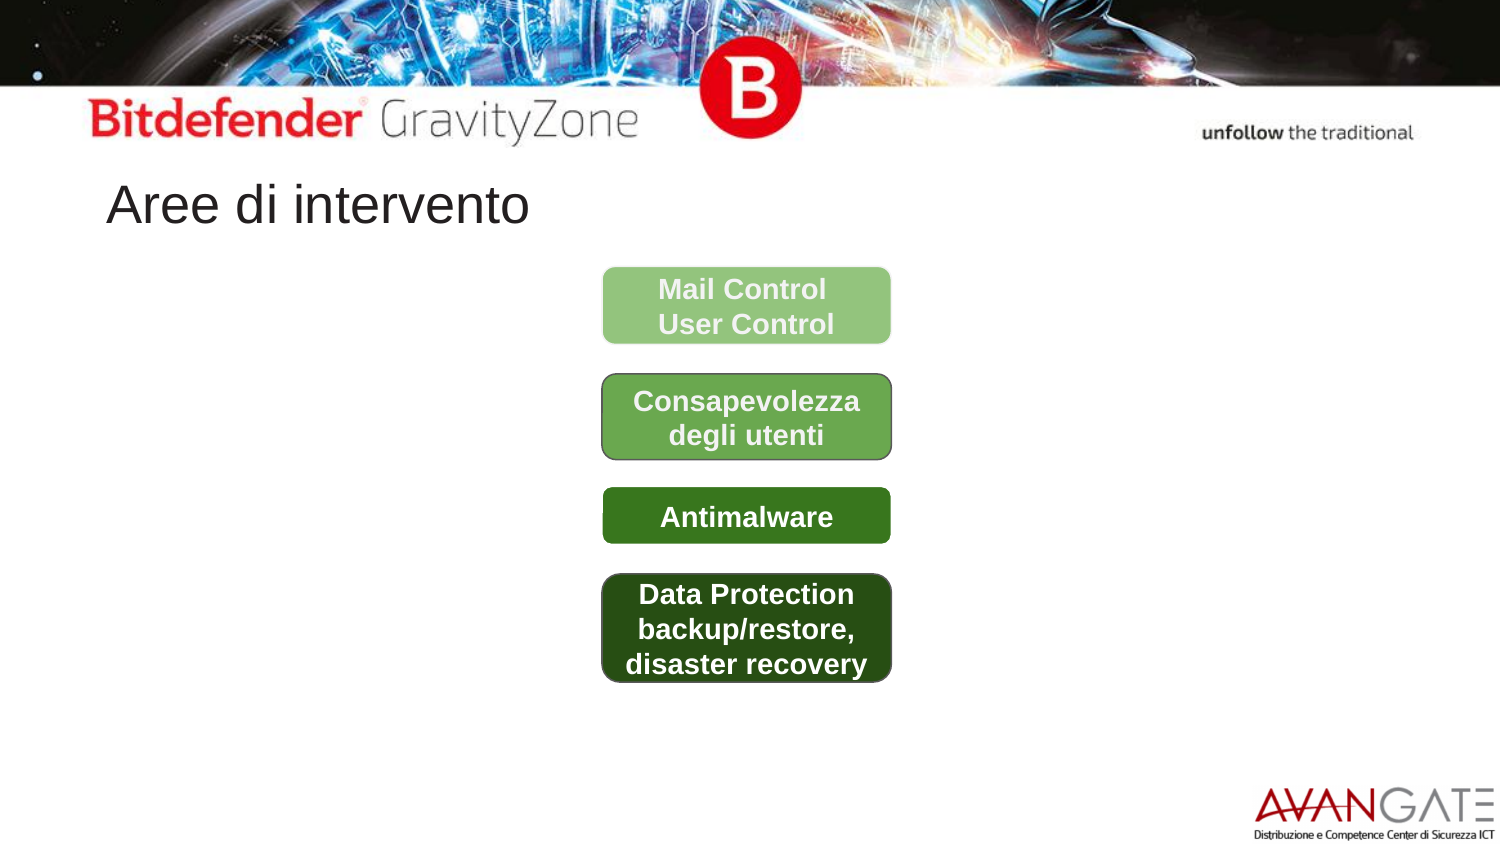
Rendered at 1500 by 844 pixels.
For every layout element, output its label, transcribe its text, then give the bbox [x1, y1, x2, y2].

picture [0, 0, 1500, 149]
text_box Mail Control User Control [602, 266, 892, 345]
text_box Antimalware [601, 486, 892, 545]
text_box Data Protection backup/restore, disaster recovery [602, 573, 892, 683]
picture [1251, 785, 1500, 844]
text_box Aree di intervento [91, 156, 1416, 238]
text_box Consapevolezza degli utenti [601, 373, 892, 460]
